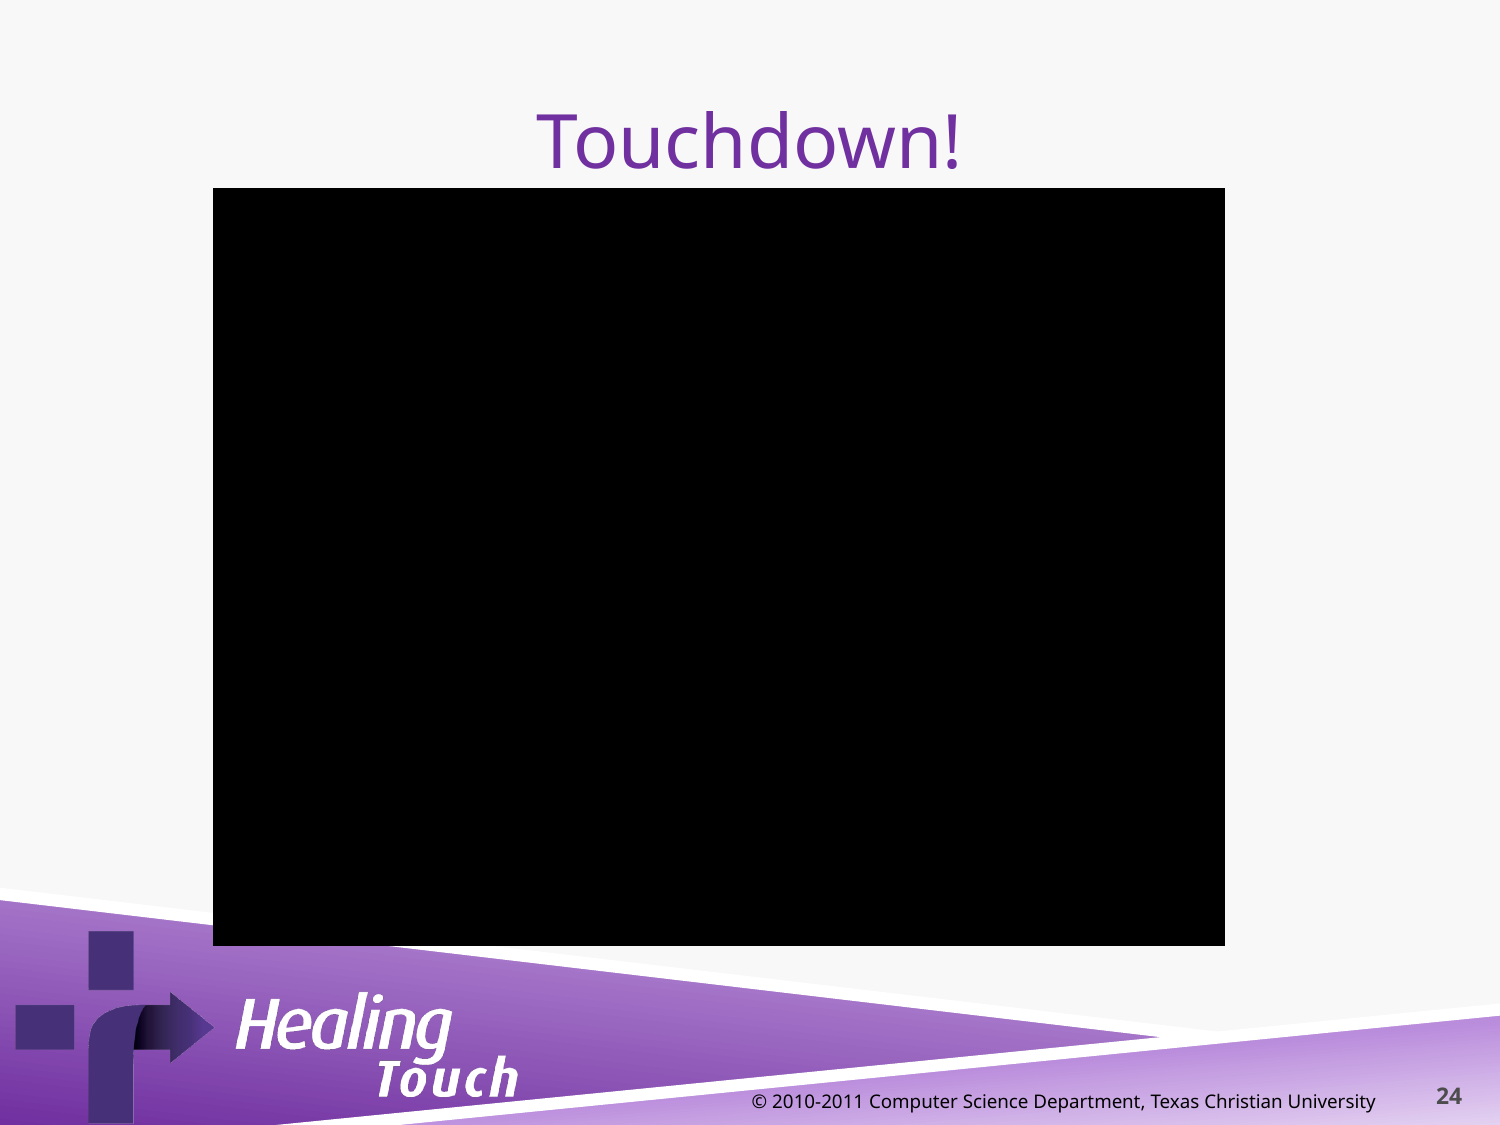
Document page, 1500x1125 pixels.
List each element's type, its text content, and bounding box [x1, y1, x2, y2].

picture [7, 927, 525, 1125]
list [212, 187, 1226, 948]
slide_number © 2010-2011 Computer Science Department, Texas Christian University [737, 1052, 1375, 1113]
slide_number 24 [1387, 1052, 1463, 1113]
title Touchdown! [112, 45, 1388, 233]
